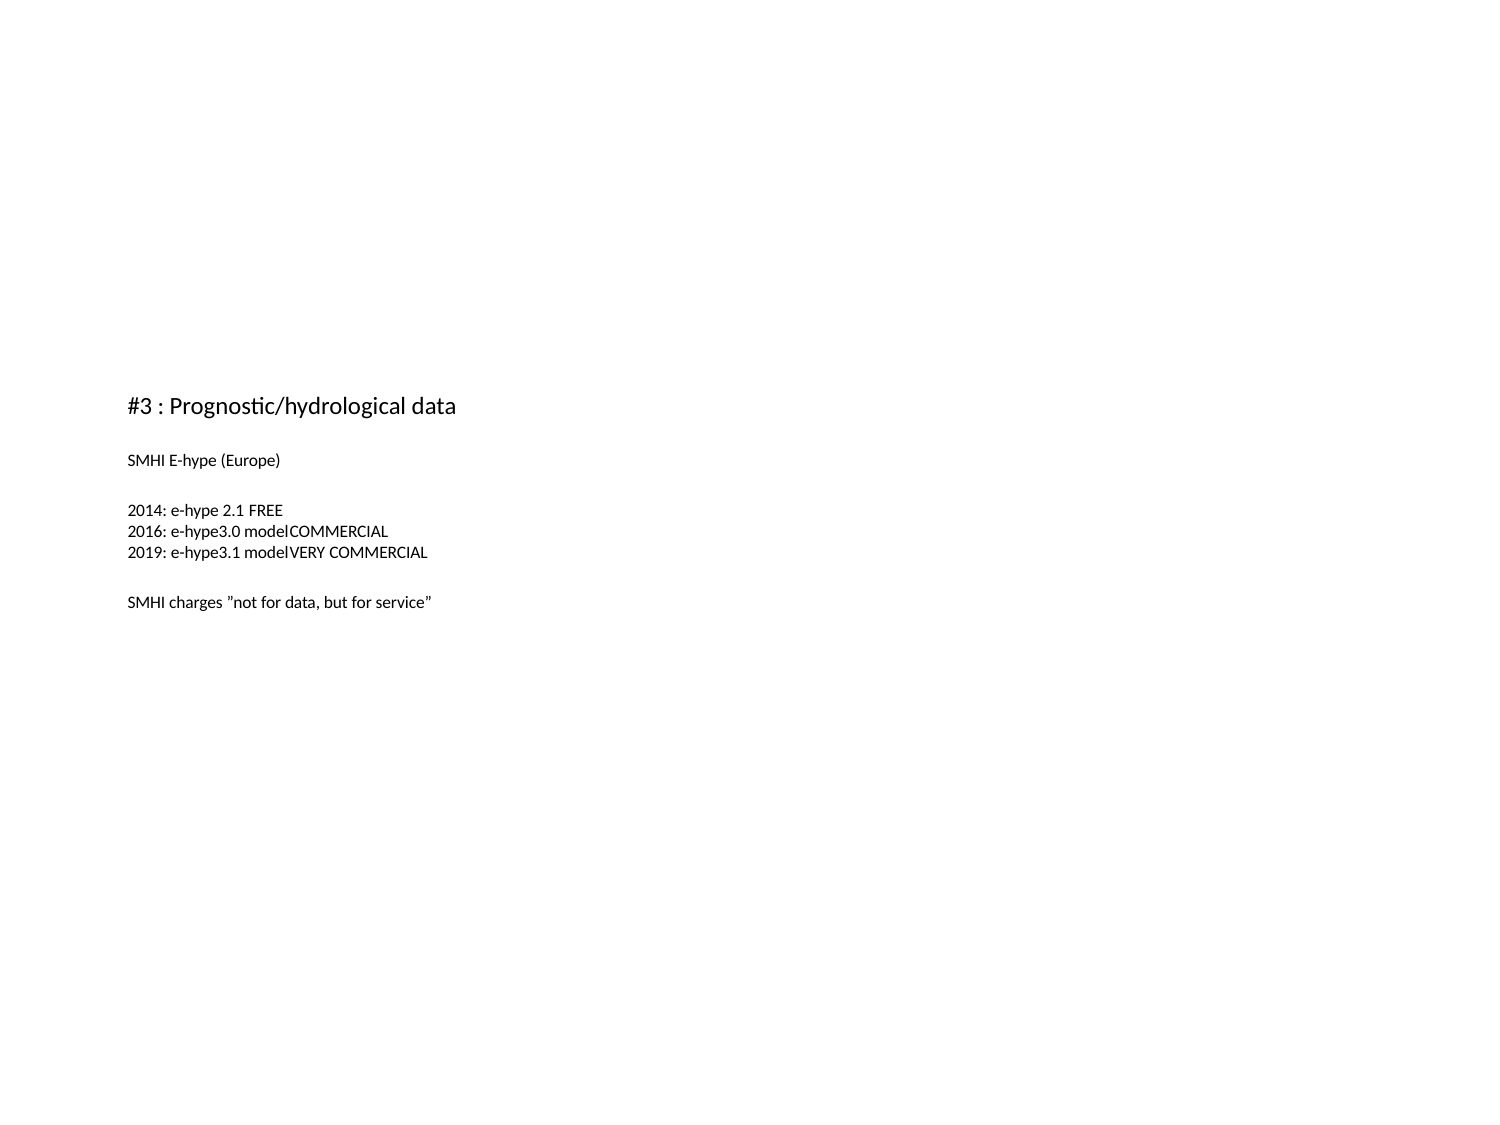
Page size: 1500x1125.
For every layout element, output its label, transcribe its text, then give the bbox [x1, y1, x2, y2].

title #3 : Prognostic/hydrological data SMHI E-hype (Europe) 2014: e-hype 2.1 FREE 2016: e-hype3.0 model COMMERCIAL 2019: e-hype3.1 model VERY COMMERCIAL SMHI charges ”not for data, but for service” [112, 380, 1388, 622]
